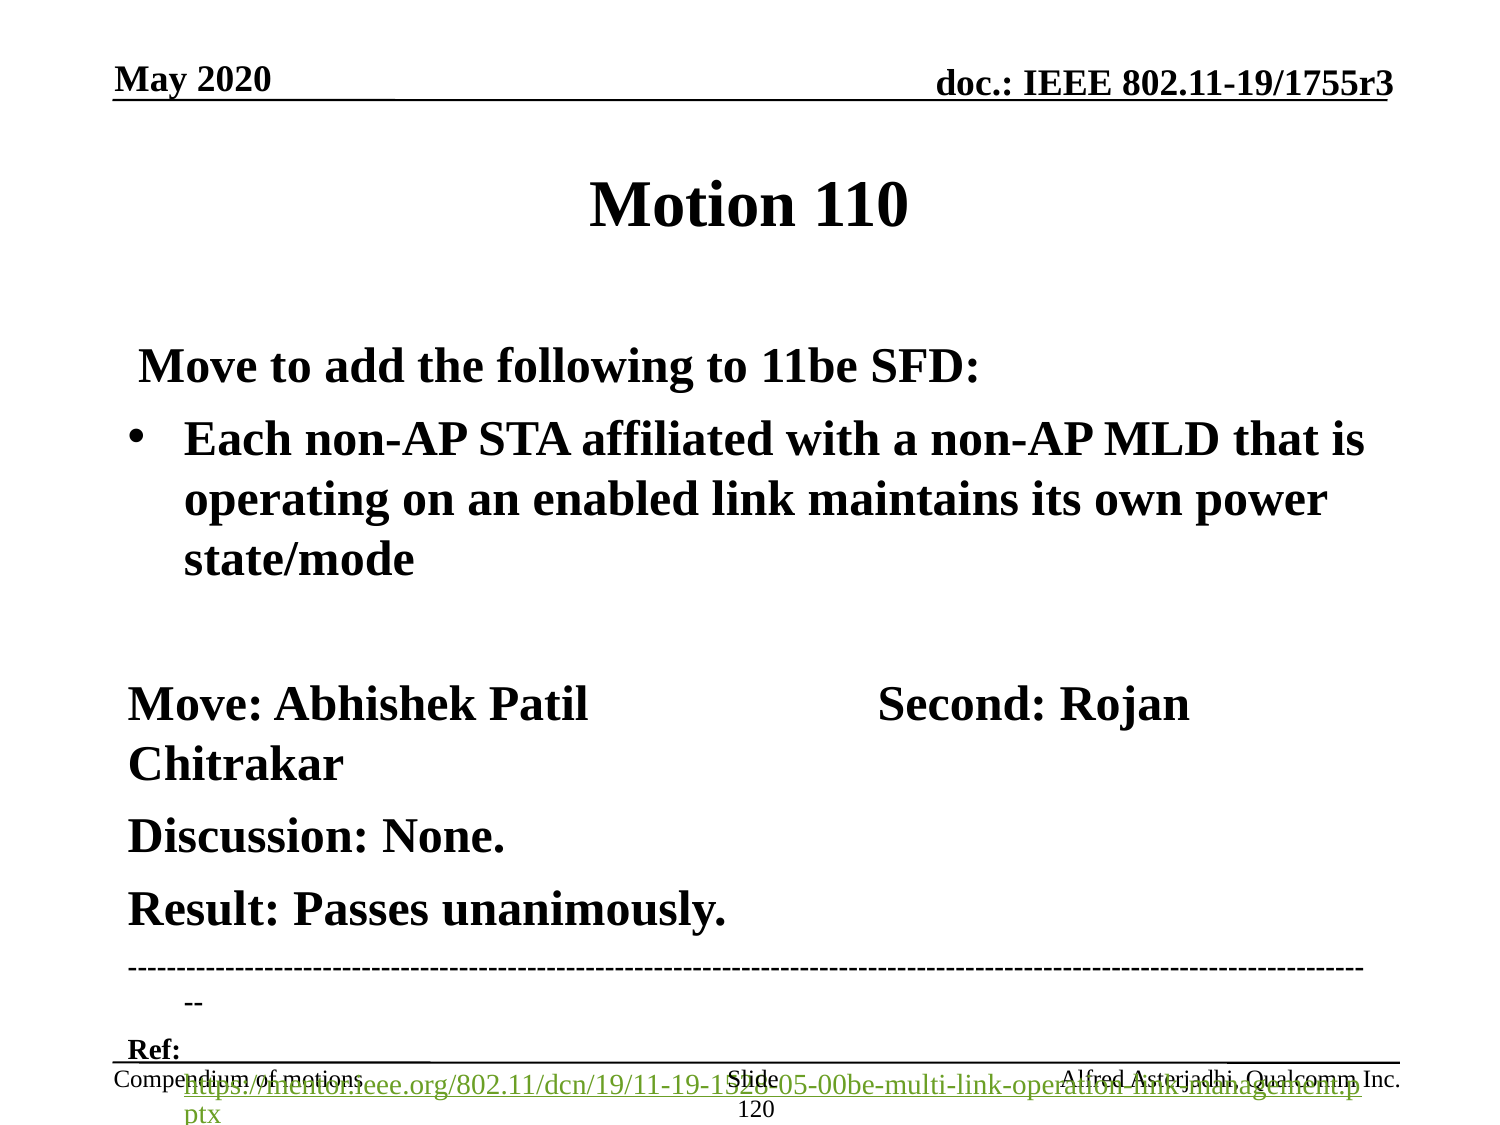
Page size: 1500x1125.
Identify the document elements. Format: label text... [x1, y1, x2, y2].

list Move to add the following to 11be SFD: Each non-AP STA affiliated with a non-AP MLD that is operating on an enabled link maintains its own power state/mode Move: Abhishek Patil Second: Rojan Chitrakar Discussion: None. Result: Passes unanimously. --------------------------------------------------------------------------------------------------------------------------------- Ref: https://mentor.ieee.org/802.11/dcn/19/11-19-1528-05-00be-multi-link-operation-link-management.pptx [112, 324, 1388, 1000]
title Motion 110 [112, 112, 1388, 288]
footer Alfred Asterjadhi, Qualcomm Inc. [878, 1061, 1402, 1093]
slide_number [114, 54, 423, 100]
slide_number Slide 120 [712, 1061, 800, 1123]
